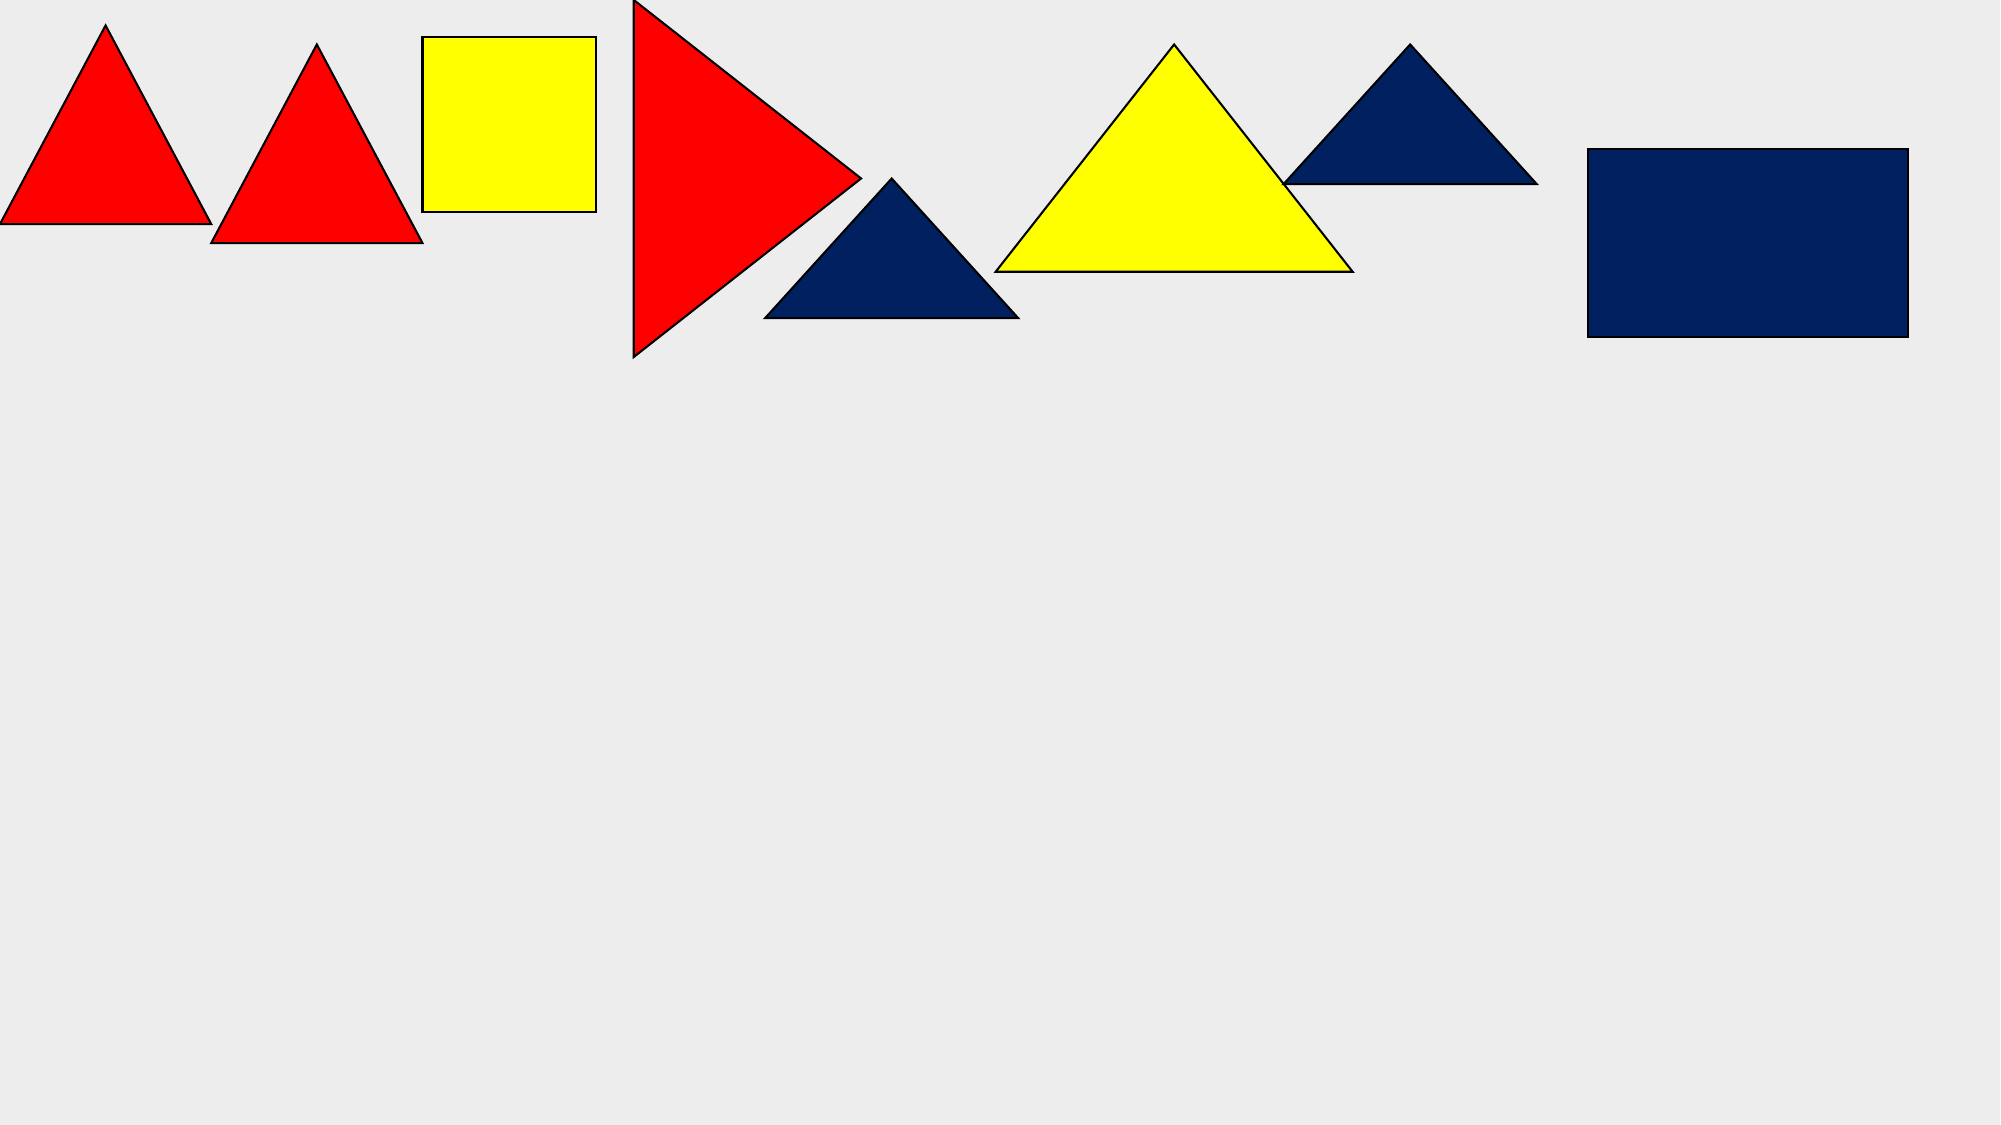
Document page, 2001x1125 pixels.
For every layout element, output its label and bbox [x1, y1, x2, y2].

text_box [1587, 148, 1909, 338]
text_box [0, 23, 213, 226]
text_box [762, 176, 1021, 320]
text_box [632, 0, 863, 360]
text_box [209, 42, 425, 245]
text_box [993, 42, 1355, 273]
text_box [421, 36, 597, 213]
text_box [1281, 42, 1540, 186]
